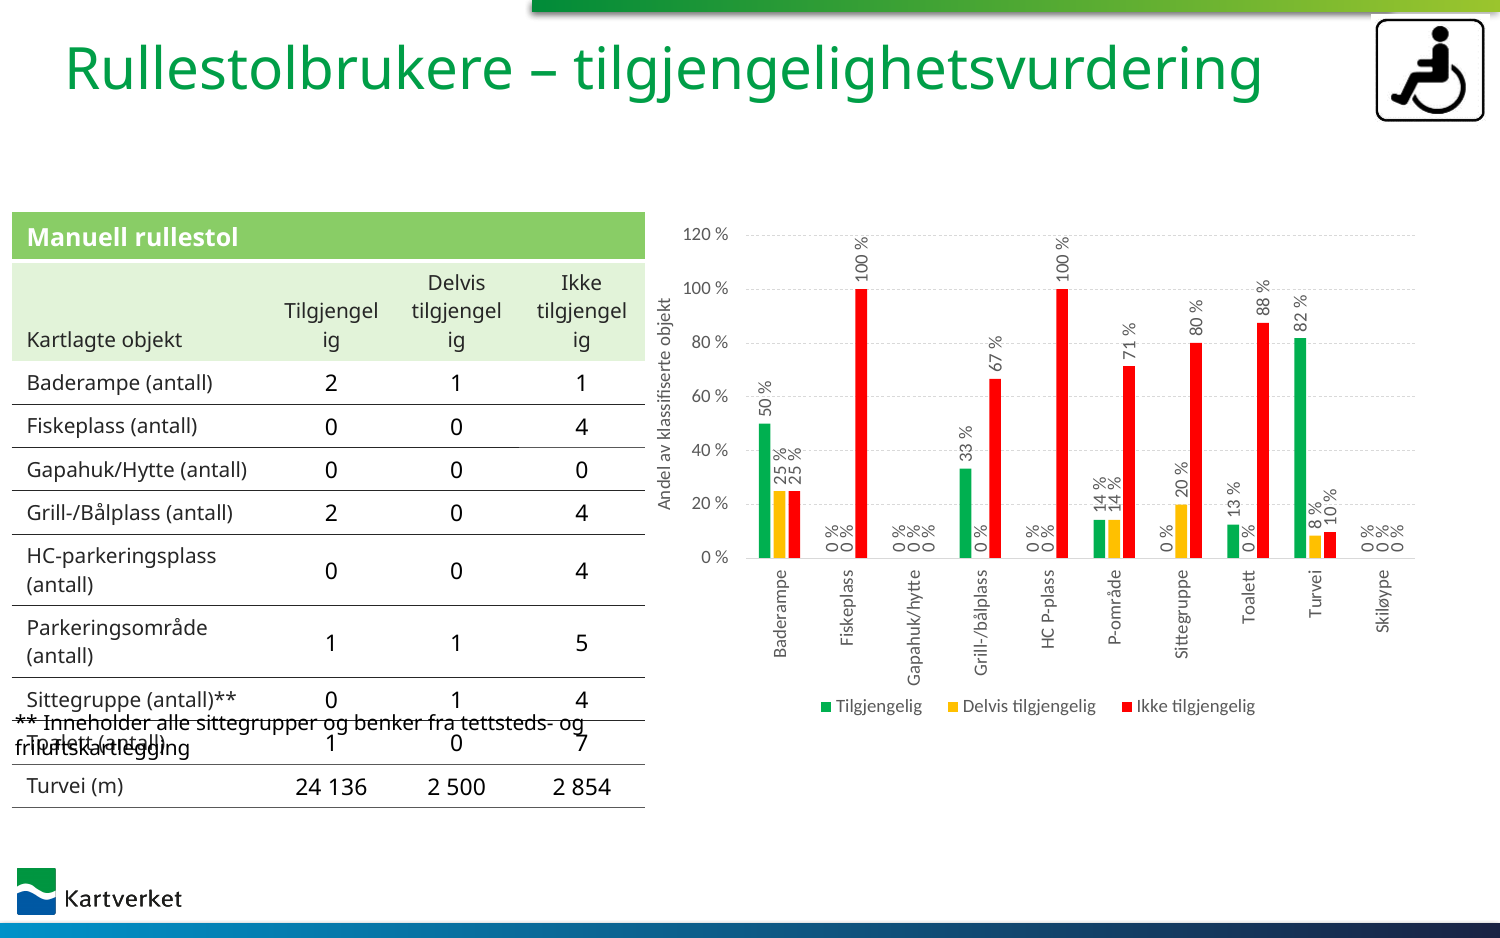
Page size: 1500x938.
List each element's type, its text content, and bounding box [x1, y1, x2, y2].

table_cell Gapahuk/Hytte (antall) [12, 448, 269, 490]
text_box Rullestolbrukere – tilgjengelighetsvurdering [49, 12, 1372, 109]
table_cell 1 [394, 678, 519, 702]
table_cell 0 [519, 448, 638, 490]
table_cell Grill-/Bålplass (antall) [12, 491, 269, 534]
text_box ** Inneholder alle sittegrupper og benker fra tettsteds- og friluftskartlegging [0, 702, 745, 768]
table_cell Turvei (m) [12, 768, 269, 807]
table_cell 1 [519, 361, 638, 404]
table_cell 0 [394, 535, 519, 605]
table_header Manuell rullestol [12, 212, 645, 259]
table_cell 0 [394, 448, 519, 490]
table_cell Fiskeplass (antall) [12, 405, 269, 447]
table_cell Parkeringsområde (antall) [12, 606, 269, 677]
table_cell 2 [269, 361, 394, 404]
table_cell 1 [269, 606, 394, 677]
table_cell 1 [394, 606, 519, 677]
table_cell Tilgjengelig [269, 263, 394, 361]
table_cell 4 [519, 535, 638, 605]
table_cell 0 [269, 678, 394, 702]
picture [1371, 13, 1491, 127]
table_cell 2 [269, 491, 394, 534]
table_cell 2 854 [519, 768, 645, 807]
table_cell Sittegruppe (antall)** [12, 678, 269, 702]
table_cell Delvis tilgjengelig [394, 263, 519, 361]
table_cell 0 [394, 491, 519, 534]
table_cell Baderampe (antall) [12, 361, 269, 404]
table_cell 4 [519, 491, 638, 534]
table_cell 4 [519, 678, 638, 702]
table_cell 4 [519, 405, 638, 447]
table_cell 1 [394, 361, 519, 404]
table_cell 0 [269, 405, 394, 447]
table_cell 0 [269, 448, 394, 490]
table_cell 2 500 [394, 768, 519, 807]
picture [643, 218, 1427, 728]
table_cell Kartlagte objekt [12, 263, 269, 361]
table_cell Ikke tilgjengelig [519, 263, 638, 361]
table_cell 0 [394, 405, 519, 447]
table_cell 24 136 [269, 768, 394, 807]
table_cell HC-parkeringsplass (antall) [12, 535, 269, 605]
table_cell 0 [269, 535, 394, 605]
table_cell 5 [519, 606, 638, 677]
